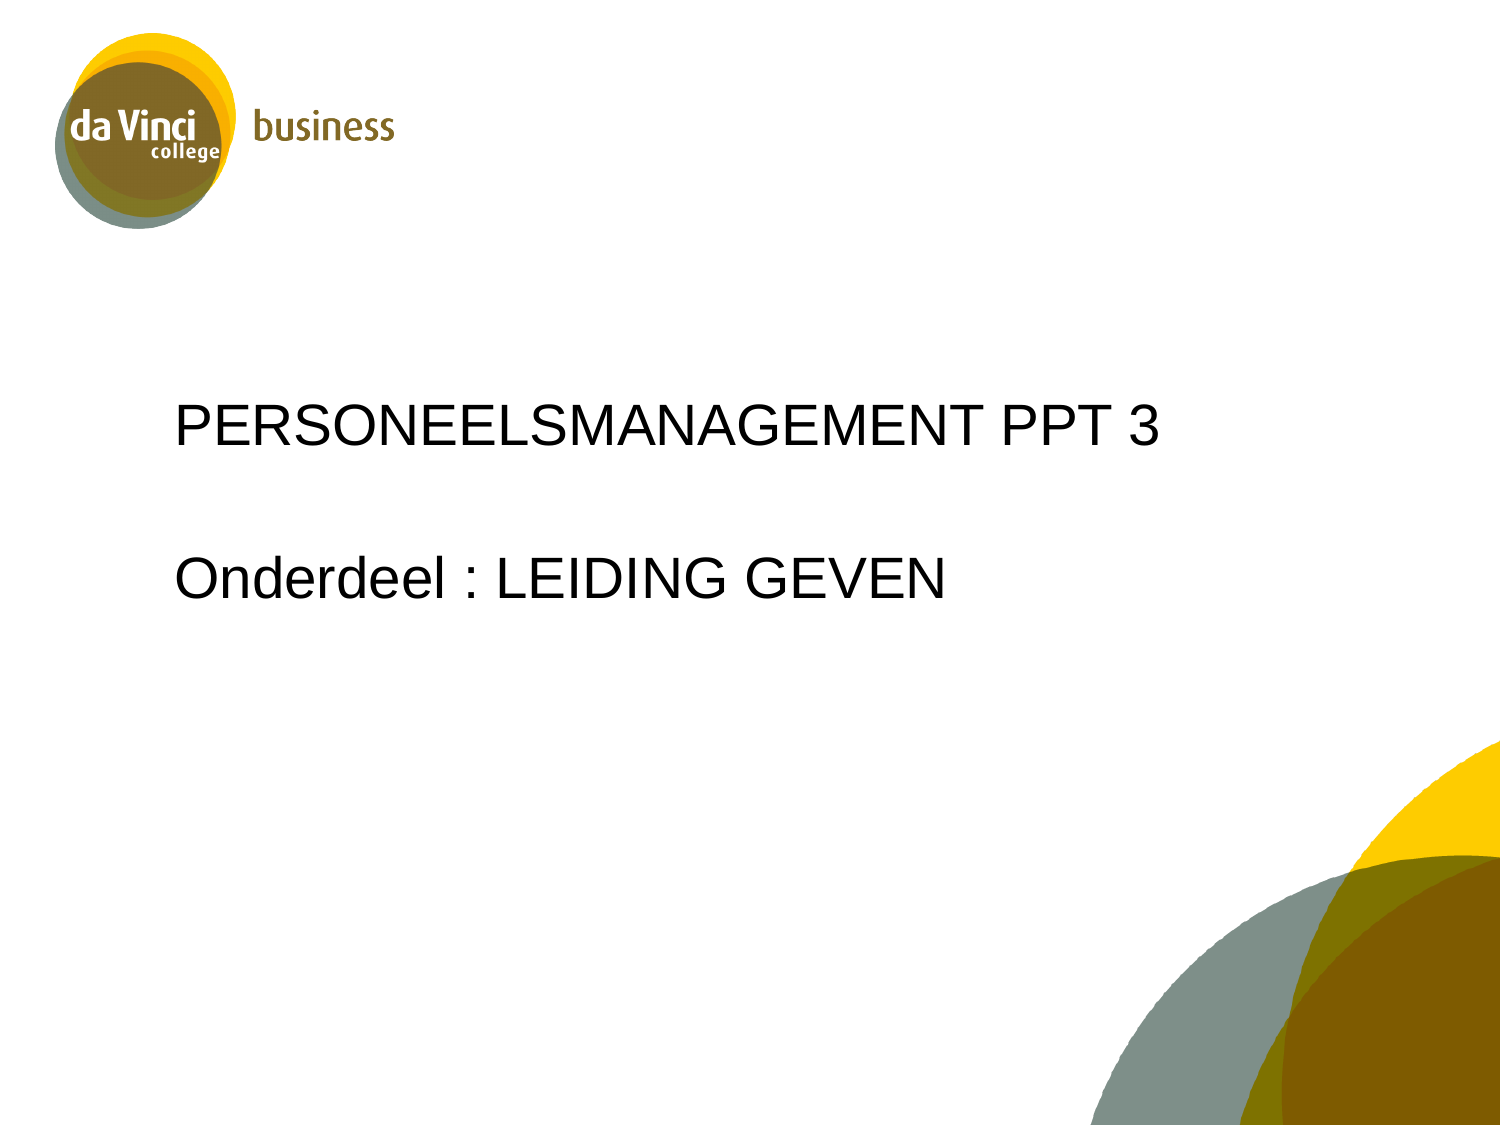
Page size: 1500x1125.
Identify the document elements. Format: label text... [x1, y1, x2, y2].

picture [66, 727, 1500, 1125]
list PERSONEELSMANAGEMENT PPT 3 Onderdeel : LEIDING GEVEN [159, 385, 1425, 1005]
picture [55, 33, 394, 229]
